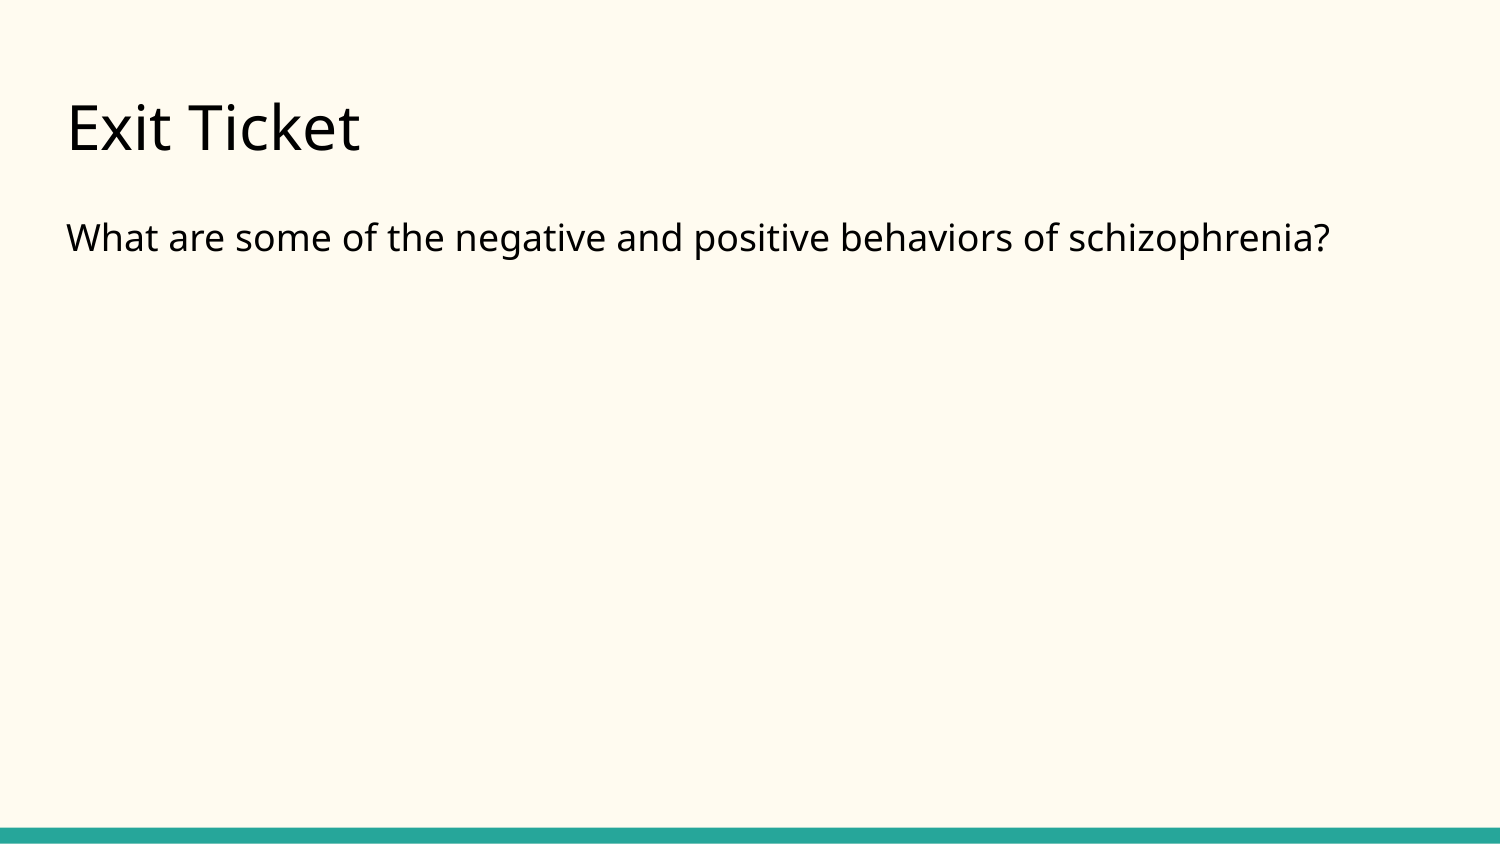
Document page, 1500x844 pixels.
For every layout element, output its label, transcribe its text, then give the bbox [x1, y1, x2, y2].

list What are some of the negative and positive behaviors of schizophrenia? [51, 192, 1449, 750]
title Exit Ticket [51, 72, 1449, 174]
